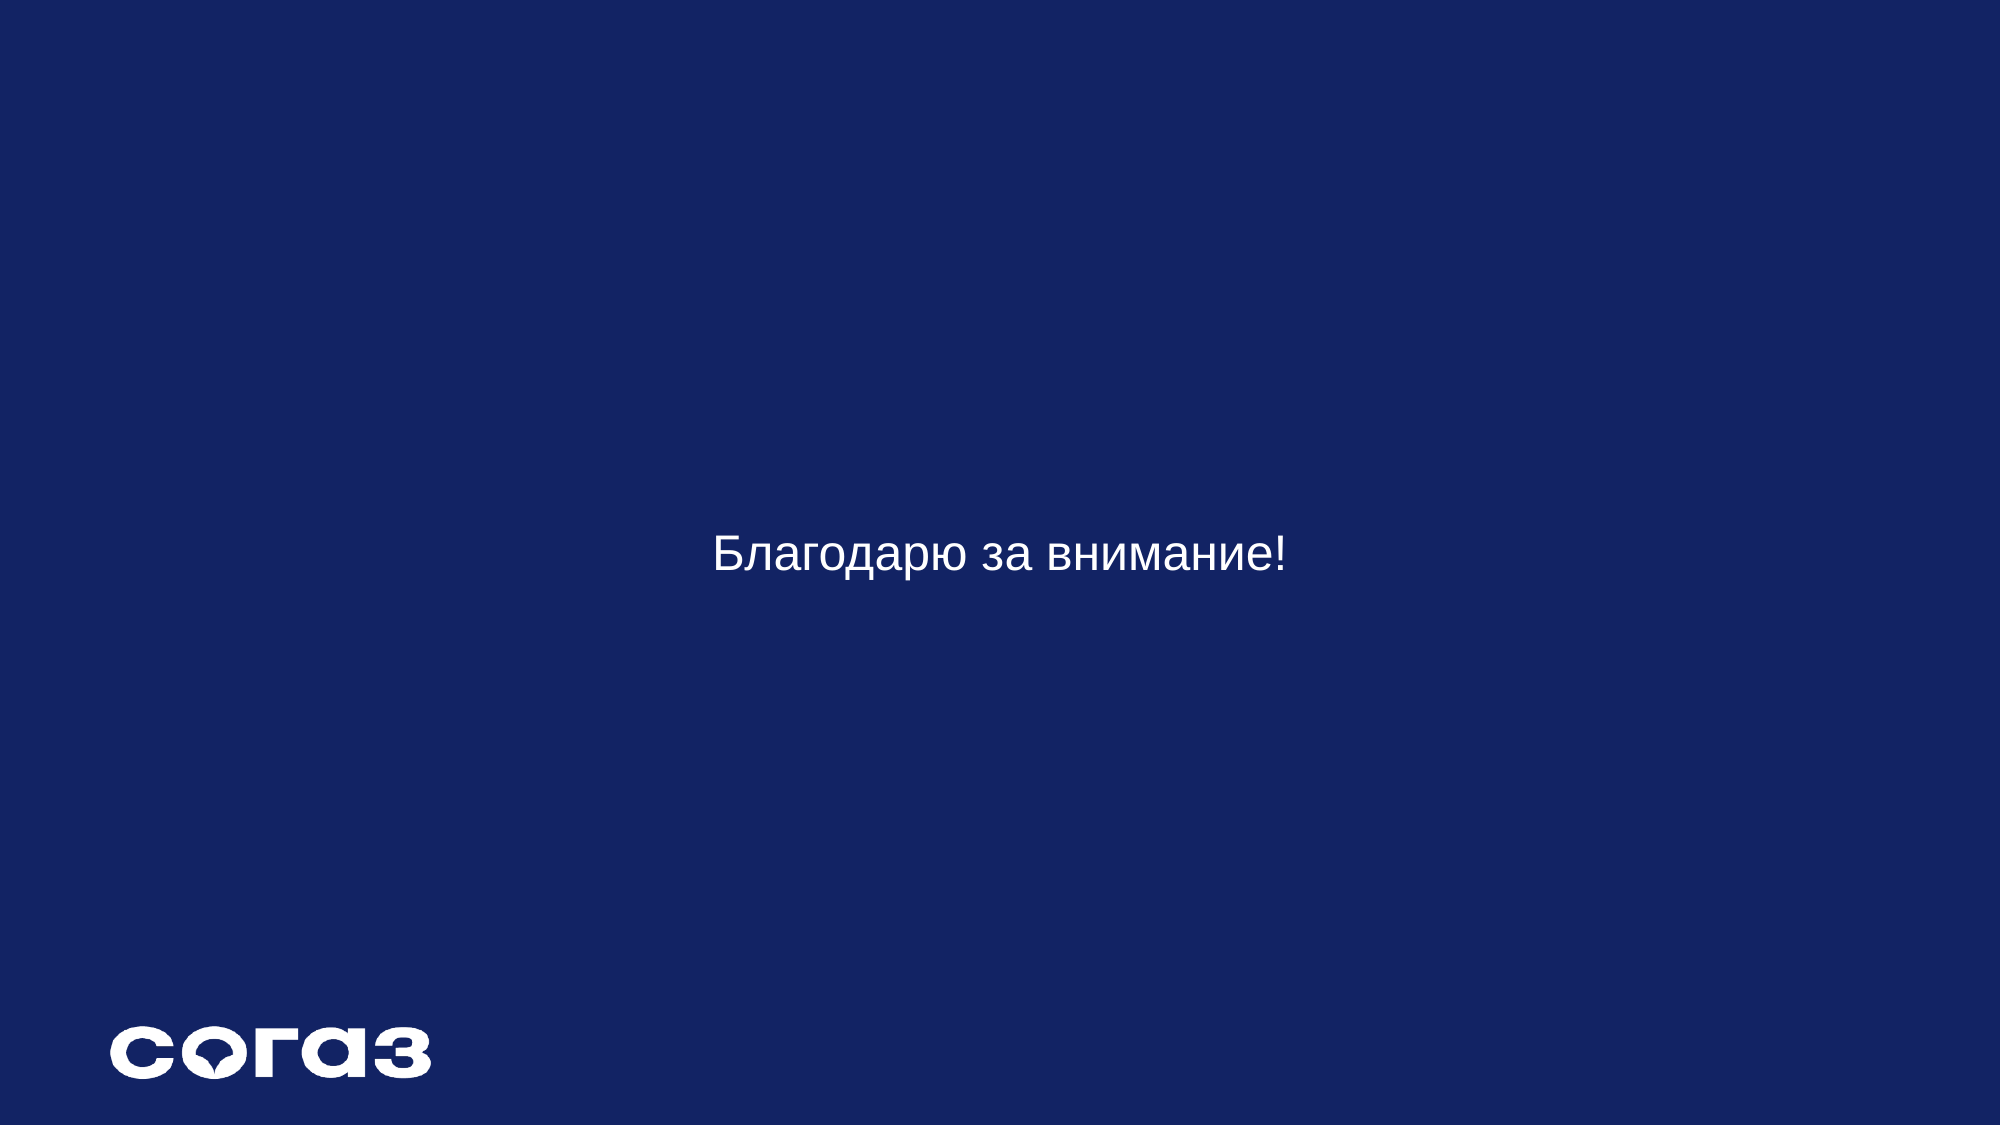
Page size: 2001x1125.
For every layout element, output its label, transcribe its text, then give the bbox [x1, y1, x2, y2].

picture [109, 1025, 432, 1080]
text_box Благодарю за внимание! [232, 514, 1768, 587]
